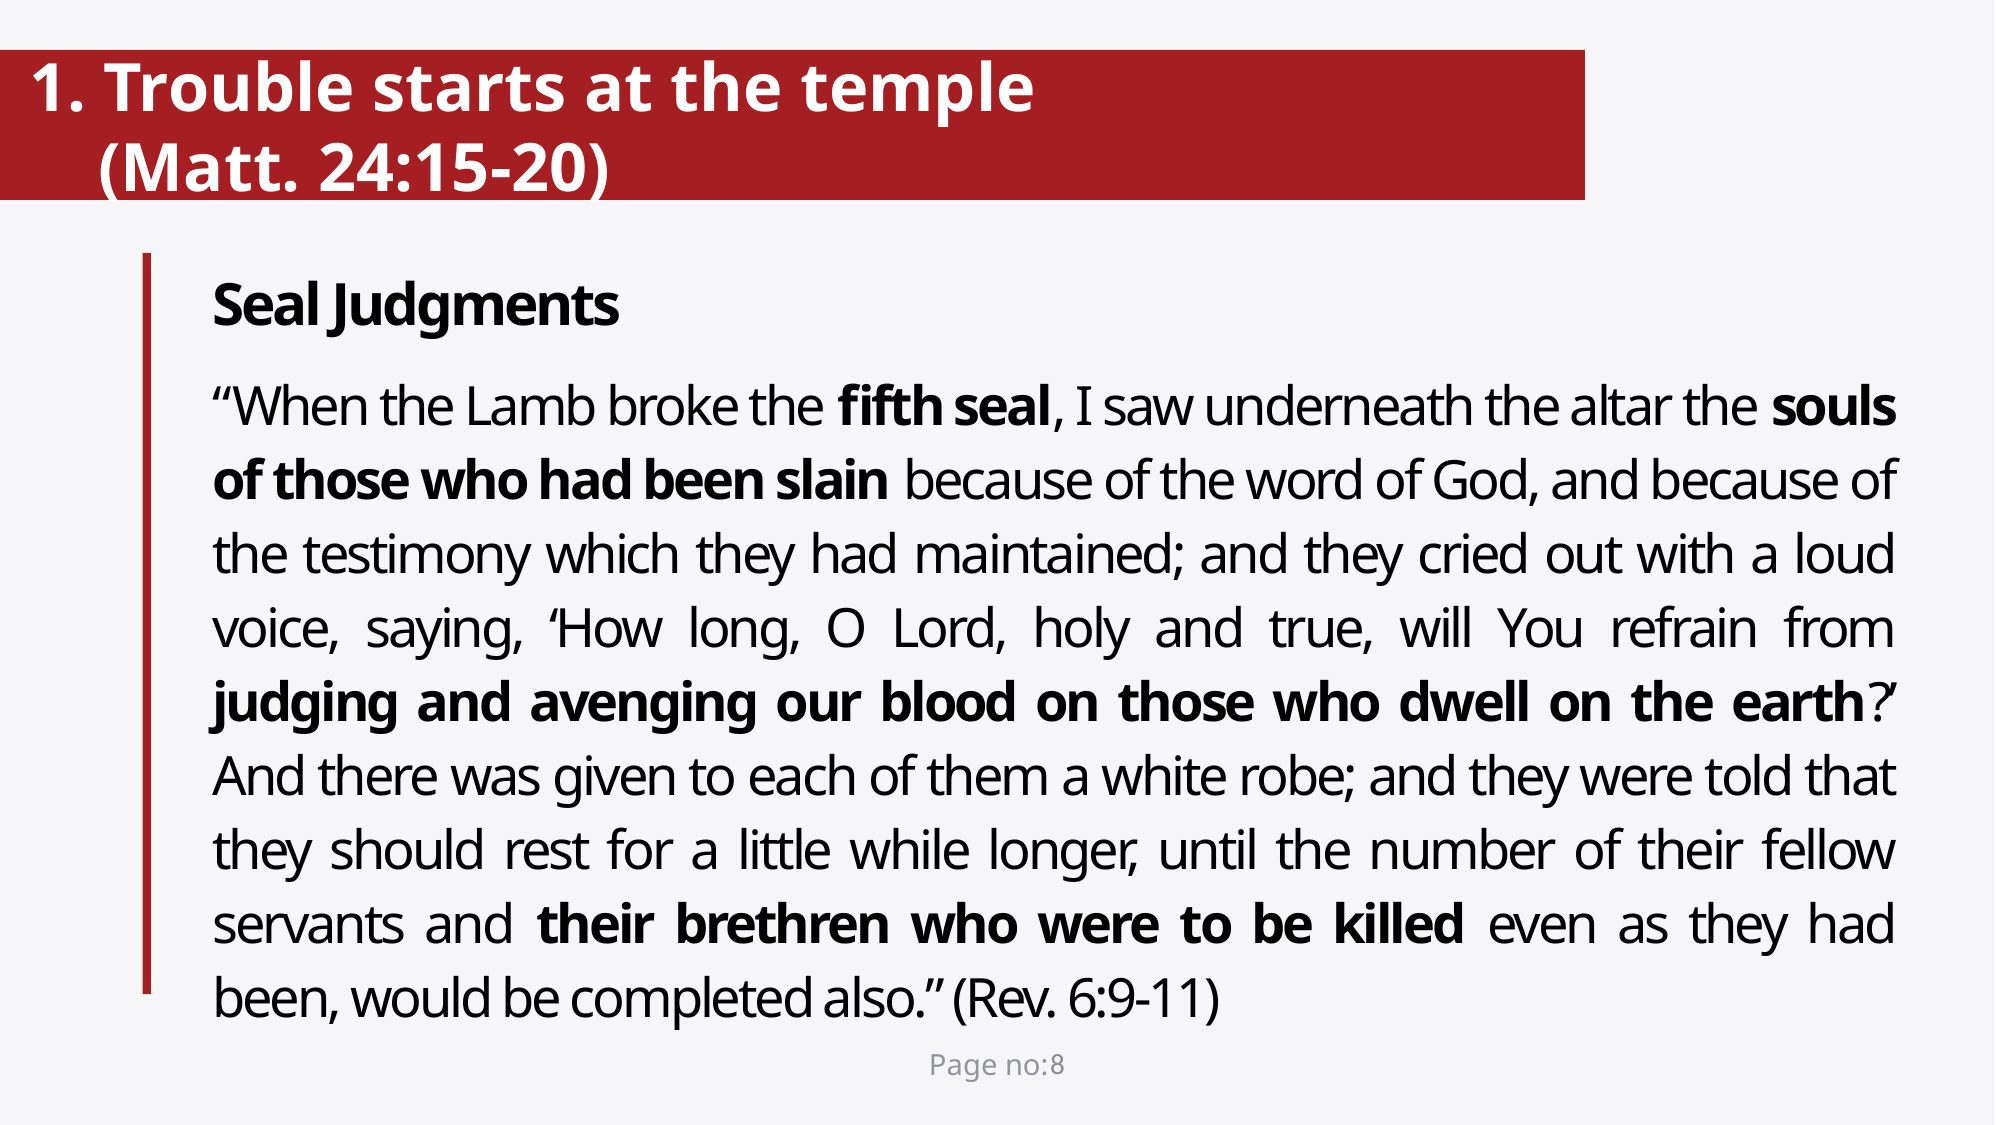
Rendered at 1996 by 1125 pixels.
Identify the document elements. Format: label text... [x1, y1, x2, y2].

subtitle Seal Judgments “When the Lamb broke the fifth seal, I saw underneath the altar the souls of those who had been slain because of the word of God, and because of the testimony which they had maintained; and they cried out with a loud voice, saying, ‘How long, O Lord, holy and true, will You refrain from judging and avenging our blood on those who dwell on the earth?’ And there was given to each of them a white robe; and they were told that they should rest for a little while longer, until the number of their fellow servants and their brethren who were to be killed even as they had been, would be completed also.” (Rev. 6:9-11) [197, 249, 1910, 1000]
title 1. Trouble starts at the temple (Matt. 24:15-20) [14, 62, 1810, 188]
